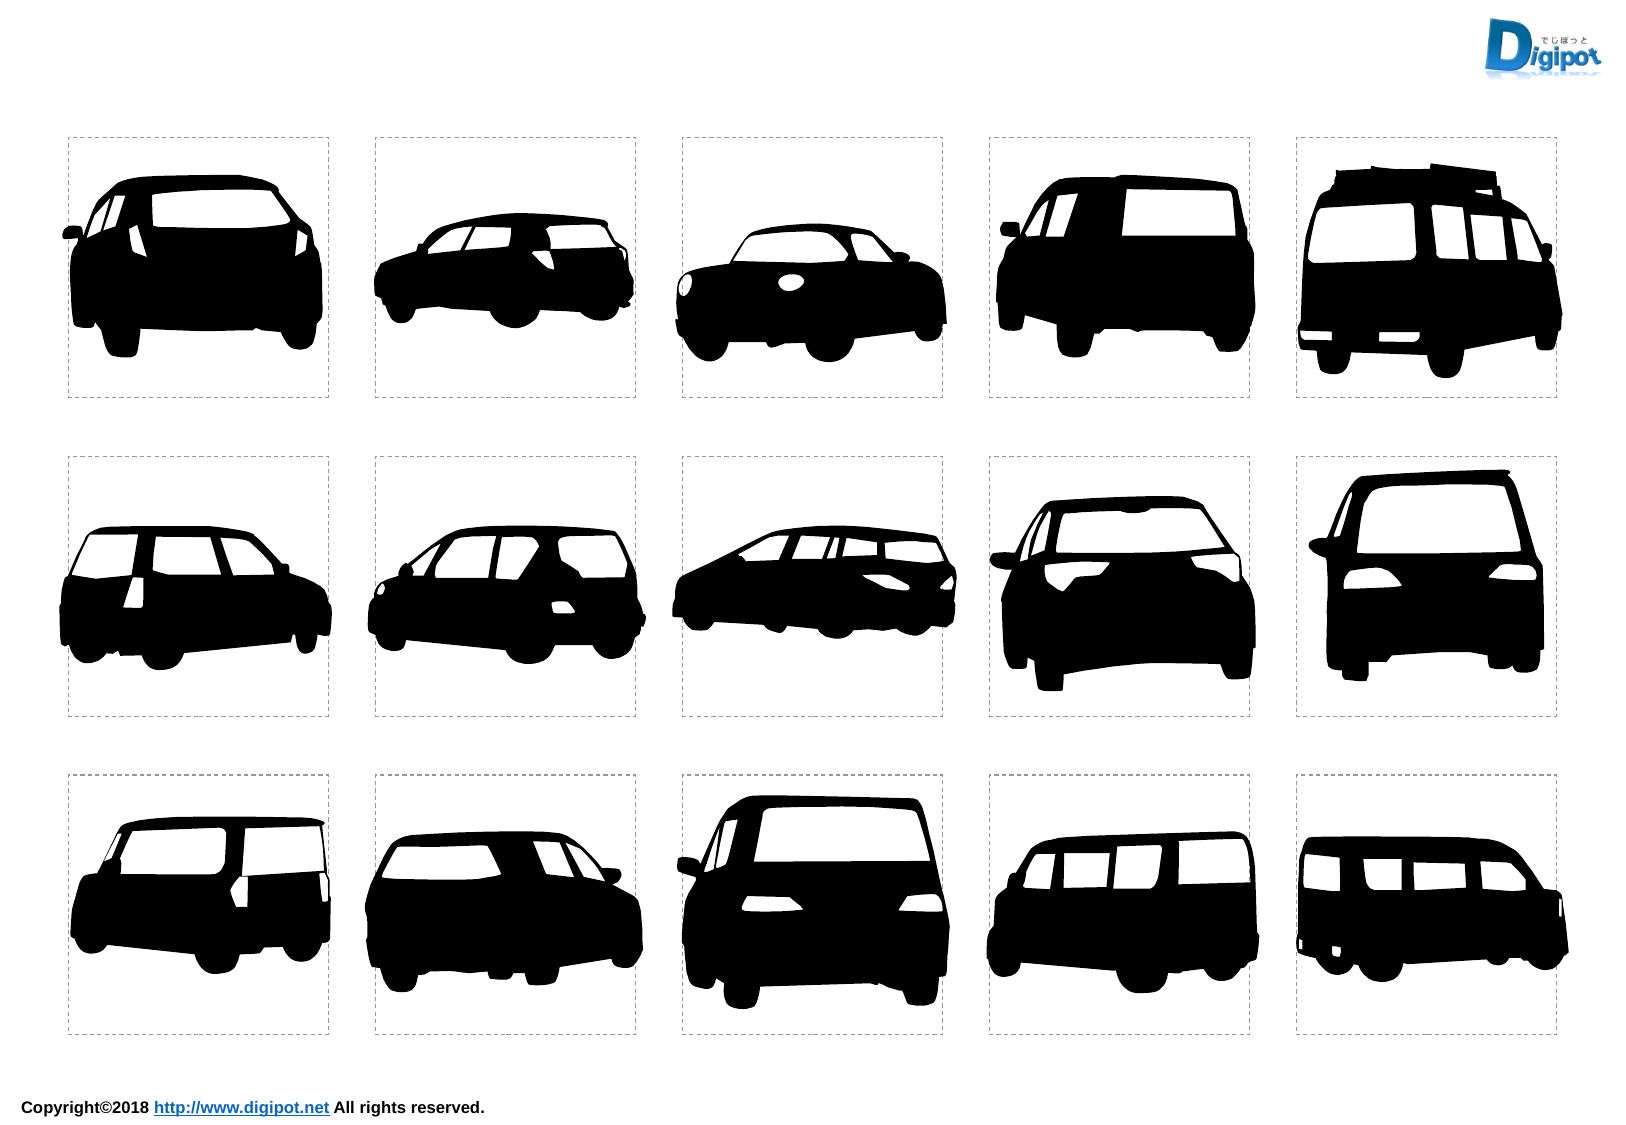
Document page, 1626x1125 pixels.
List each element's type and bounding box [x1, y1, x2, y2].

text_box [986, 831, 1260, 994]
text_box [996, 174, 1256, 358]
text_box [1297, 163, 1563, 379]
text_box [62, 174, 323, 358]
text_box [677, 795, 950, 1010]
text_box [70, 816, 331, 974]
text_box [1308, 469, 1545, 682]
text_box [675, 223, 947, 363]
text_box [672, 525, 957, 639]
picture [1485, 18, 1602, 82]
text_box [59, 526, 332, 671]
text_box [367, 525, 646, 664]
text_box [1296, 836, 1569, 983]
text_box [364, 831, 644, 993]
text_box [989, 496, 1256, 692]
text_box [374, 213, 634, 329]
